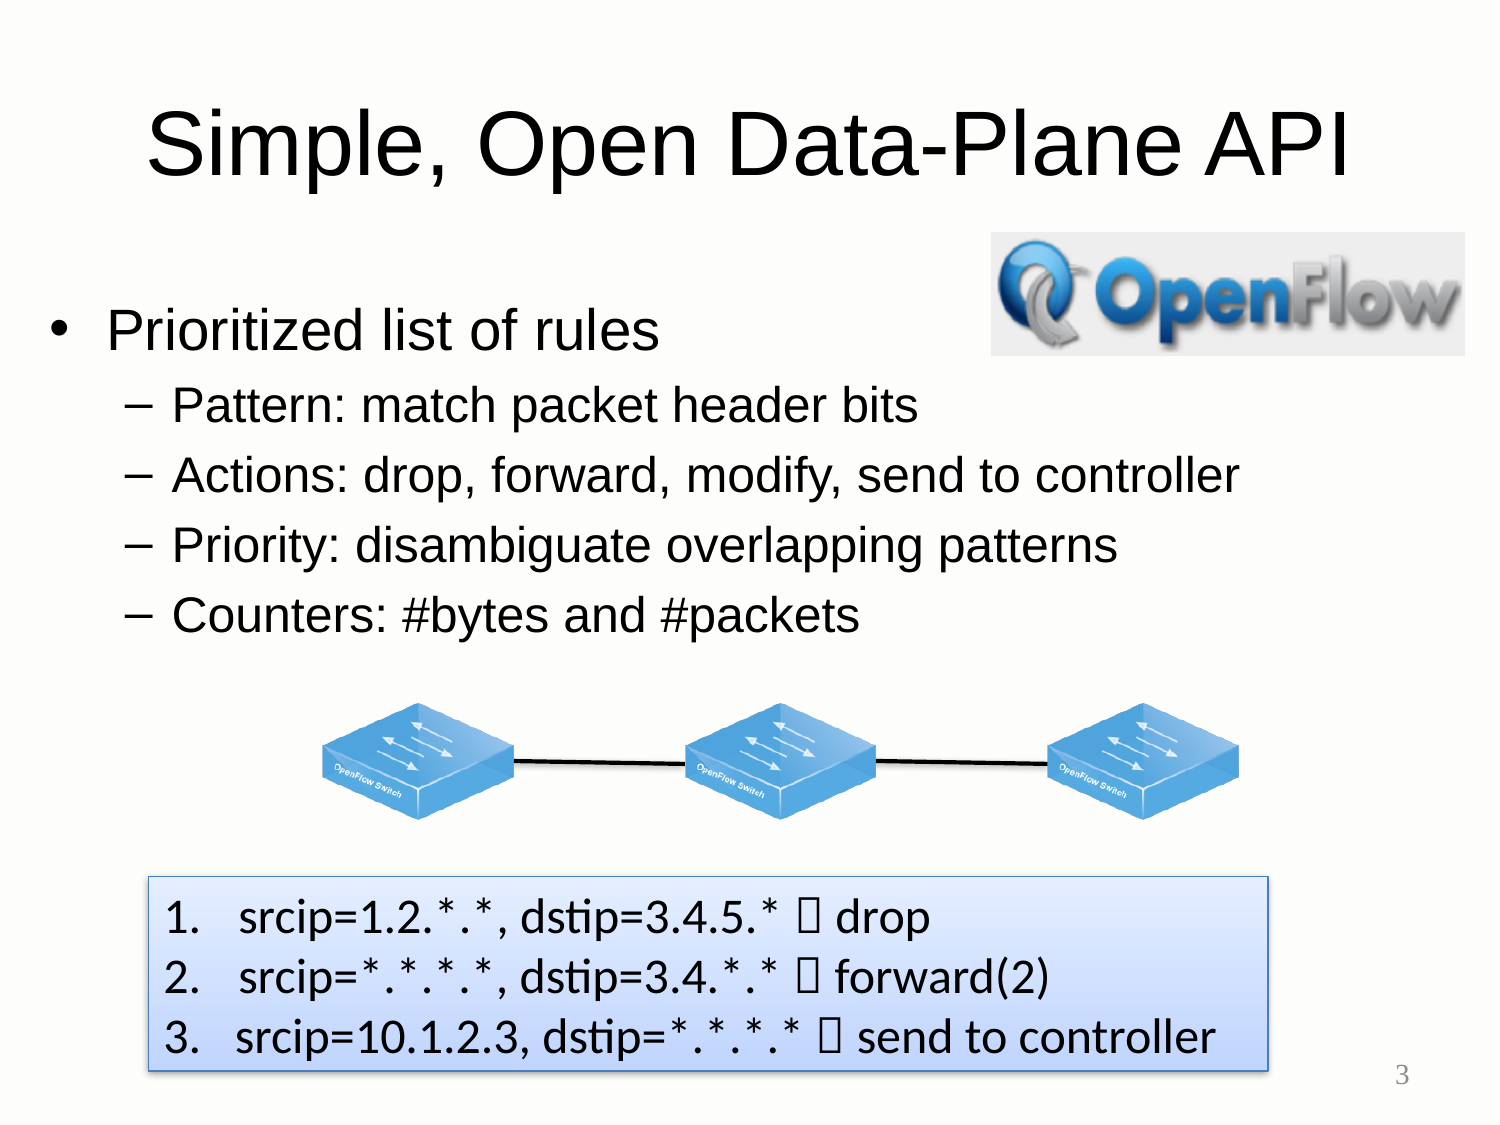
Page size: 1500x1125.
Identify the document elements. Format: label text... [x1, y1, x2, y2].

picture [990, 232, 1465, 356]
picture [312, 695, 523, 827]
slide_number 3 [1074, 1042, 1425, 1103]
text_box srcip=1.2.*.*, dstip=3.4.5.*  drop srcip=*.*.*.*, dstip=3.4.*.*  forward(2) 3. srcip=10.1.2.3, dstip=*.*.*.*  send to controller [148, 876, 1269, 1072]
picture [674, 695, 886, 827]
list Prioritized list of rules Pattern: match packet header bits Actions: drop, forward, modify, send to controller Priority: disambiguate overlapping patterns Counters: #bytes and #packets [34, 284, 1405, 960]
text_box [527, 760, 669, 765]
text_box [890, 760, 1032, 765]
picture [1037, 695, 1248, 827]
title Simple, Open Data-Plane API [75, 45, 1425, 233]
